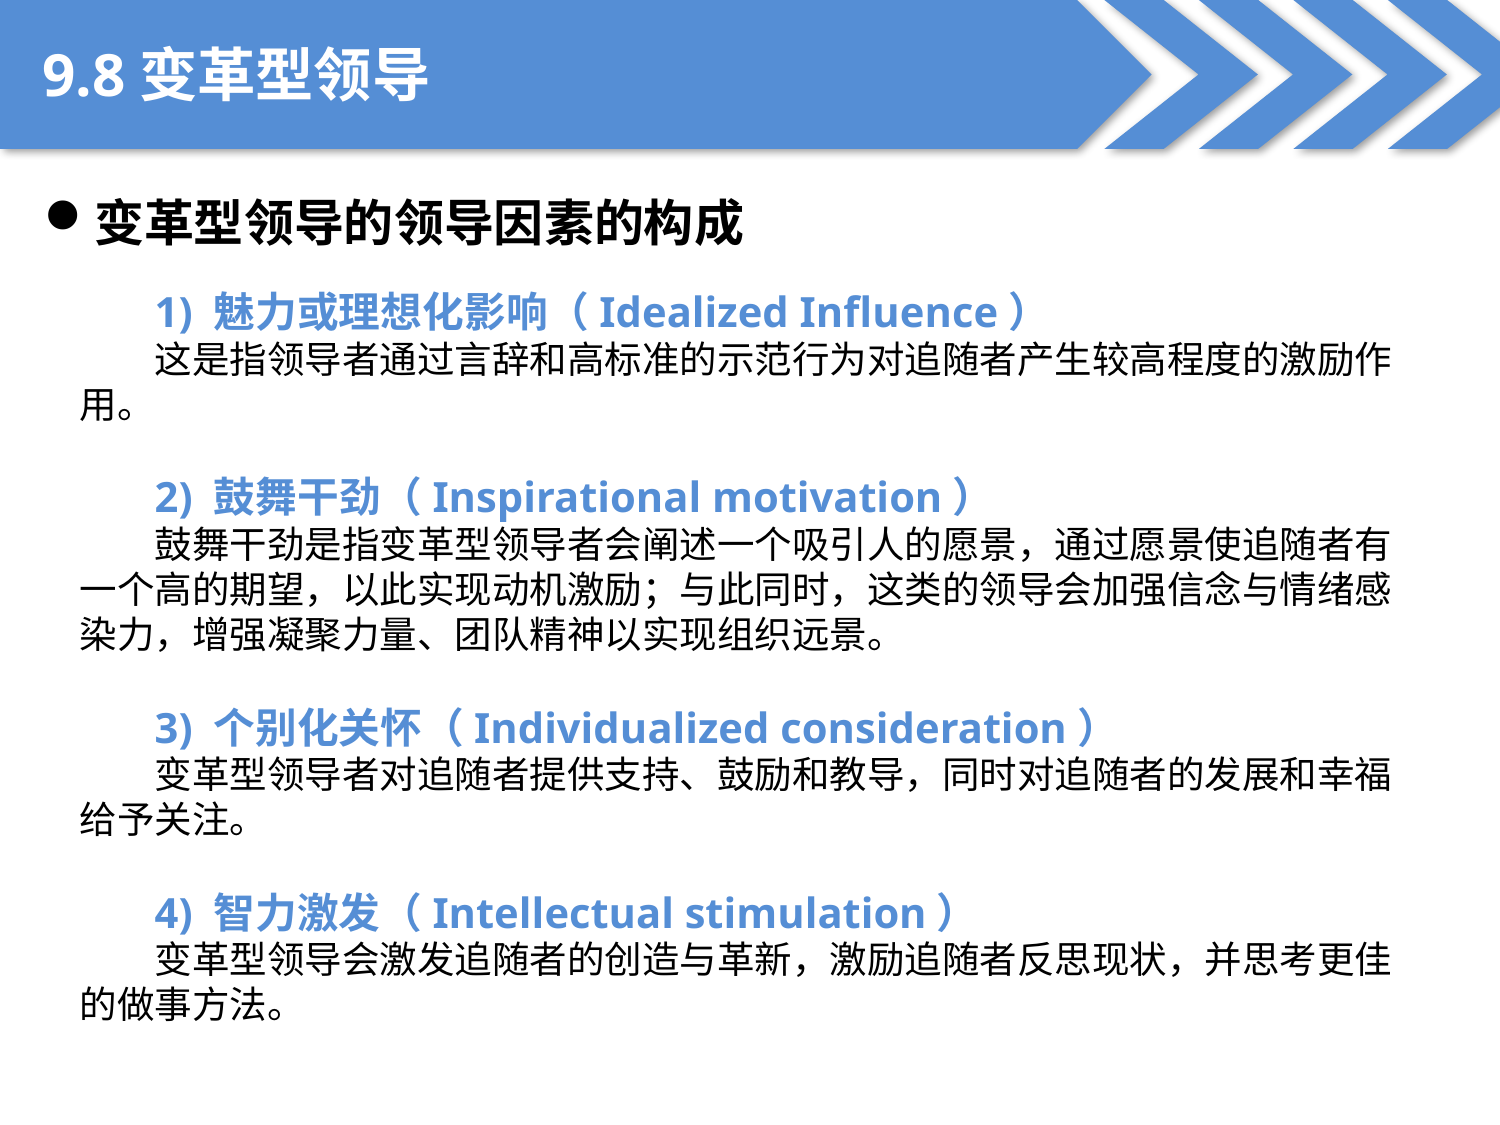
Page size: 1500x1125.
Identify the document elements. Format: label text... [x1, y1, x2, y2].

text_box 9.8变革型领导 [27, 30, 446, 116]
text_box 变革型领导的领导因素的构成 [29, 184, 880, 260]
text_box 1) 魅力或理想化影响（Idealized Influence） 这是指领导者通过言辞和高标准的示范行为对追随者产生较高程度的激励作用。 2) 鼓舞干劲（Inspirational motivation） 鼓舞干劲是指变革型领导者会阐述一个吸引人的愿景，通过愿景使追随者有一个高的期望，以此实现动机激励；与此同时，这类的领导会加强信念与情绪感染力，增强凝聚力量、团队精神以实现组织远景。 3) 个别化关怀（Individualized consideration） 变革型领导者对追随者提供支持、鼓励和教导，同时对追随者的发展和幸福给予关注。 4) 智力激发（Intellectual stimulation） 变革型领导会激发追随者的创造与革新，激励追随者反思现状，并思考更佳的做事方法。 [64, 278, 1436, 1034]
